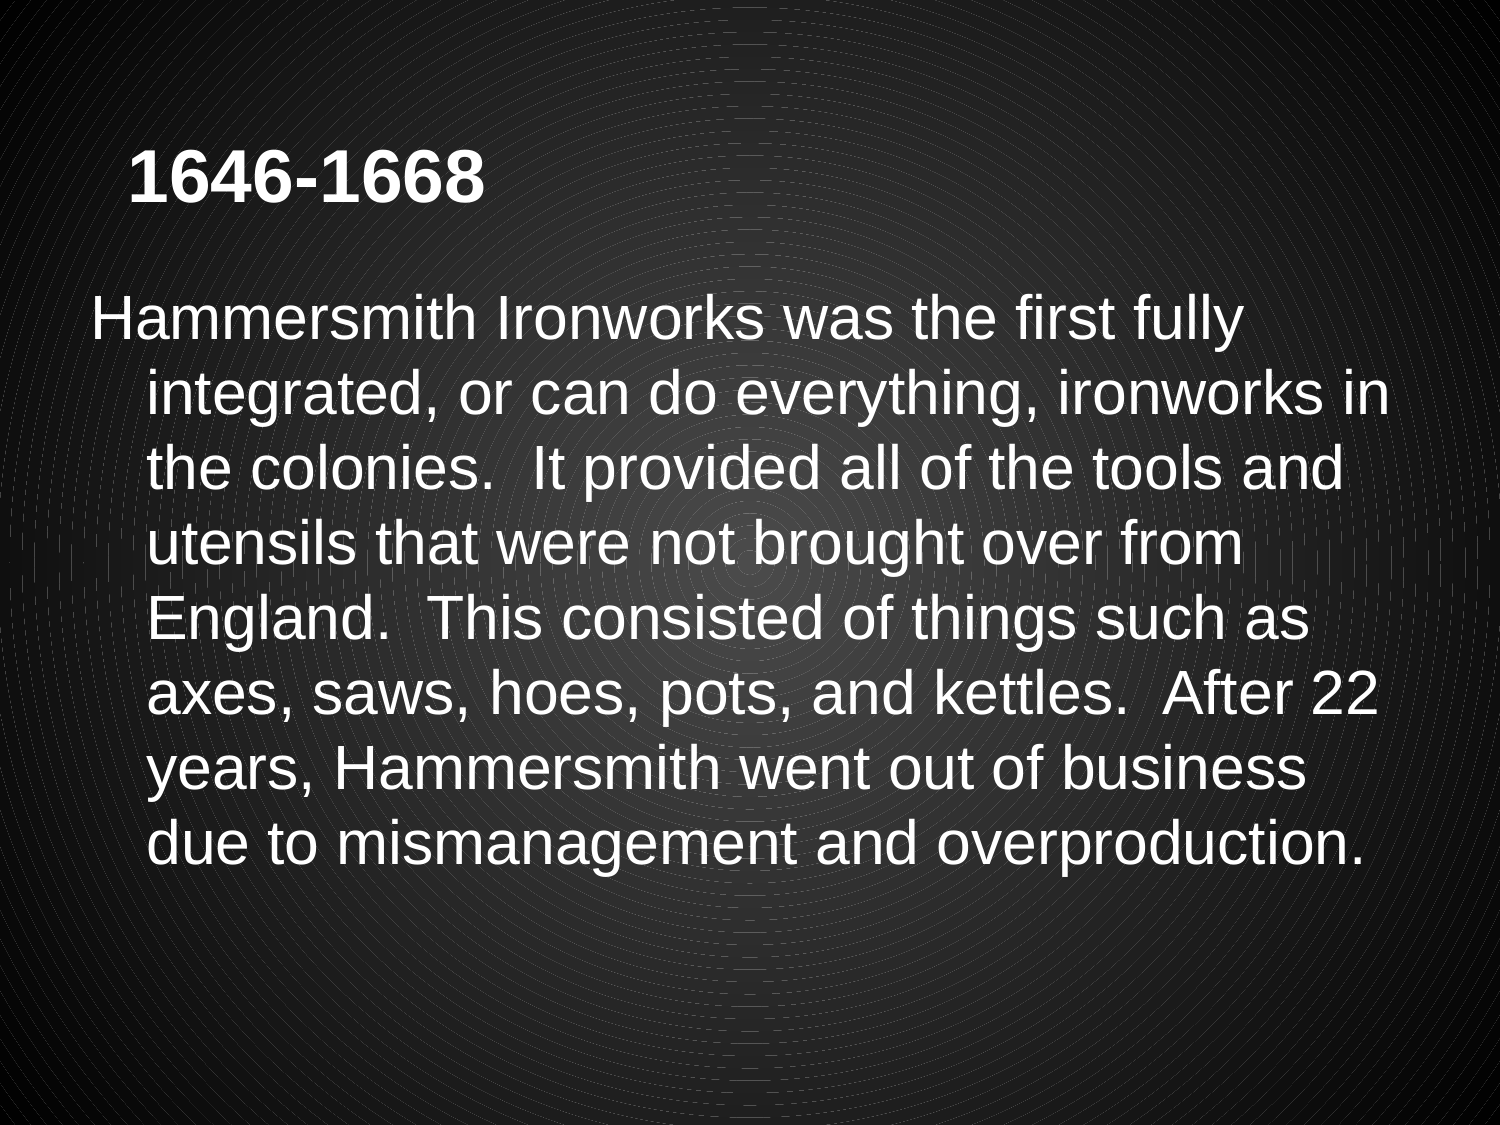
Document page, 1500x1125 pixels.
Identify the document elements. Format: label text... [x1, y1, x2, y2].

list Hammersmith Ironworks was the first fully integrated, or can do everything, ironworks in the colonies. It provided all of the tools and utensils that were not brought over from England. This consisted of things such as axes, saws, hoes, pots, and kettles. After 22 years, Hammersmith went out of business due to mismanagement and overproduction. [75, 262, 1425, 1078]
title 1646-1668 [75, 45, 1425, 233]
